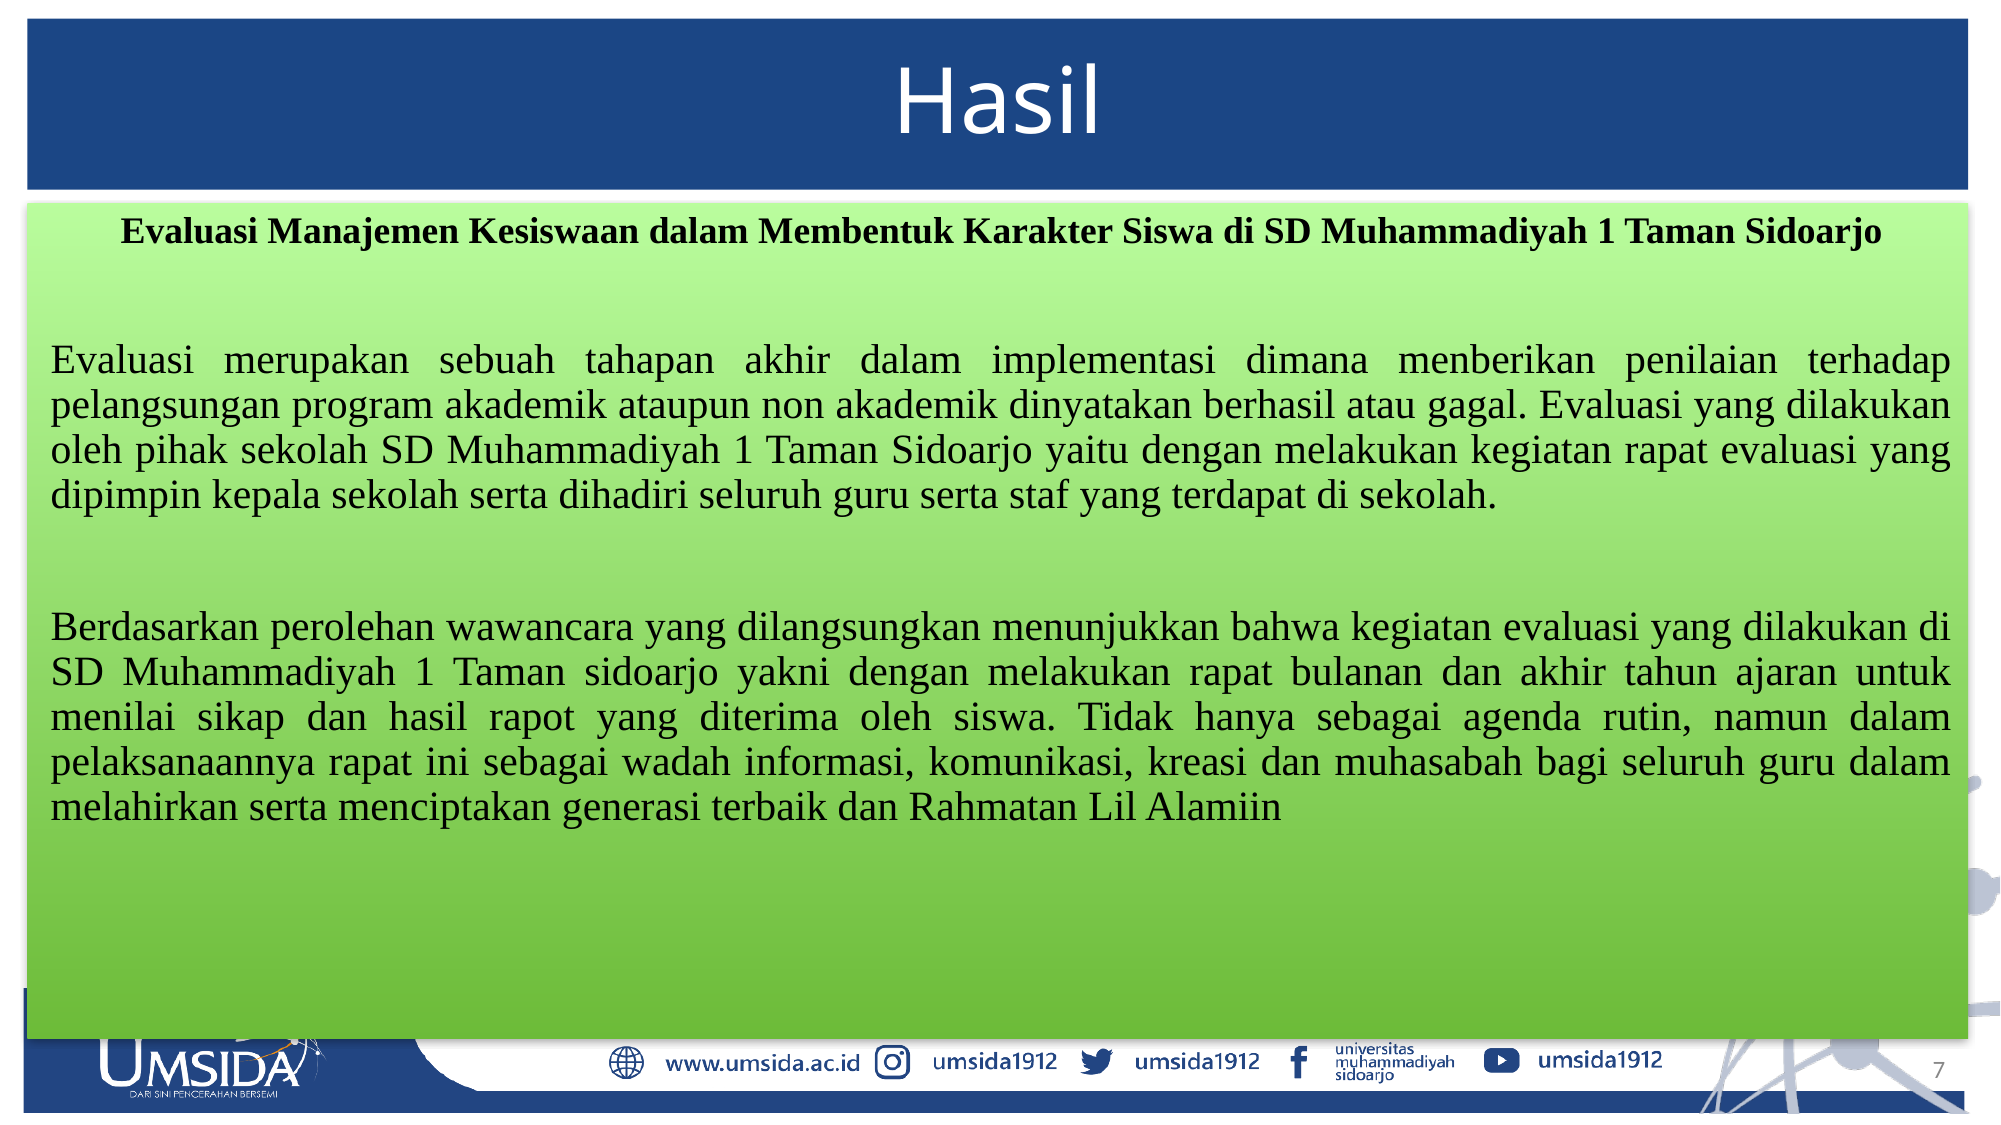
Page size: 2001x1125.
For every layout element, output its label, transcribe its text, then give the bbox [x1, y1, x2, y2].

title Hasil [27, 18, 1969, 190]
picture [23, 51, 2001, 1114]
list Evaluasi Manajemen Kesiswaan dalam Membentuk Karakter Siswa di SD Muhammadiyah 1 Taman Sidoarjo Evaluasi merupakan sebuah tahapan akhir dalam implementasi dimana menberikan penilaian terhadap pelangsungan program akademik ataupun non akademik dinyatakan berhasil atau gagal. Evaluasi yang dilakukan oleh pihak sekolah SD Muhammadiyah 1 Taman Sidoarjo yaitu dengan melakukan kegiatan rapat evaluasi yang dipimpin kepala sekolah serta dihadiri seluruh guru serta staf yang terdapat di sekolah. Berdasarkan perolehan wawancara yang dilangsungkan menunjukkan bahwa kegiatan evaluasi yang dilakukan di SD Muhammadiyah 1 Taman sidoarjo yakni dengan melakukan rapat bulanan dan akhir tahun ajaran untuk menilai sikap dan hasil rapot yang diterima oleh siswa. Tidak hanya sebagai agenda rutin, namun dalam pelaksanaannya rapat ini sebagai wadah informasi, komunikasi, kreasi dan muhasabah bagi seluruh guru dalam melahirkan serta menciptakan generasi terbaik dan Rahmatan Lil Alamiin [27, 203, 1969, 1039]
